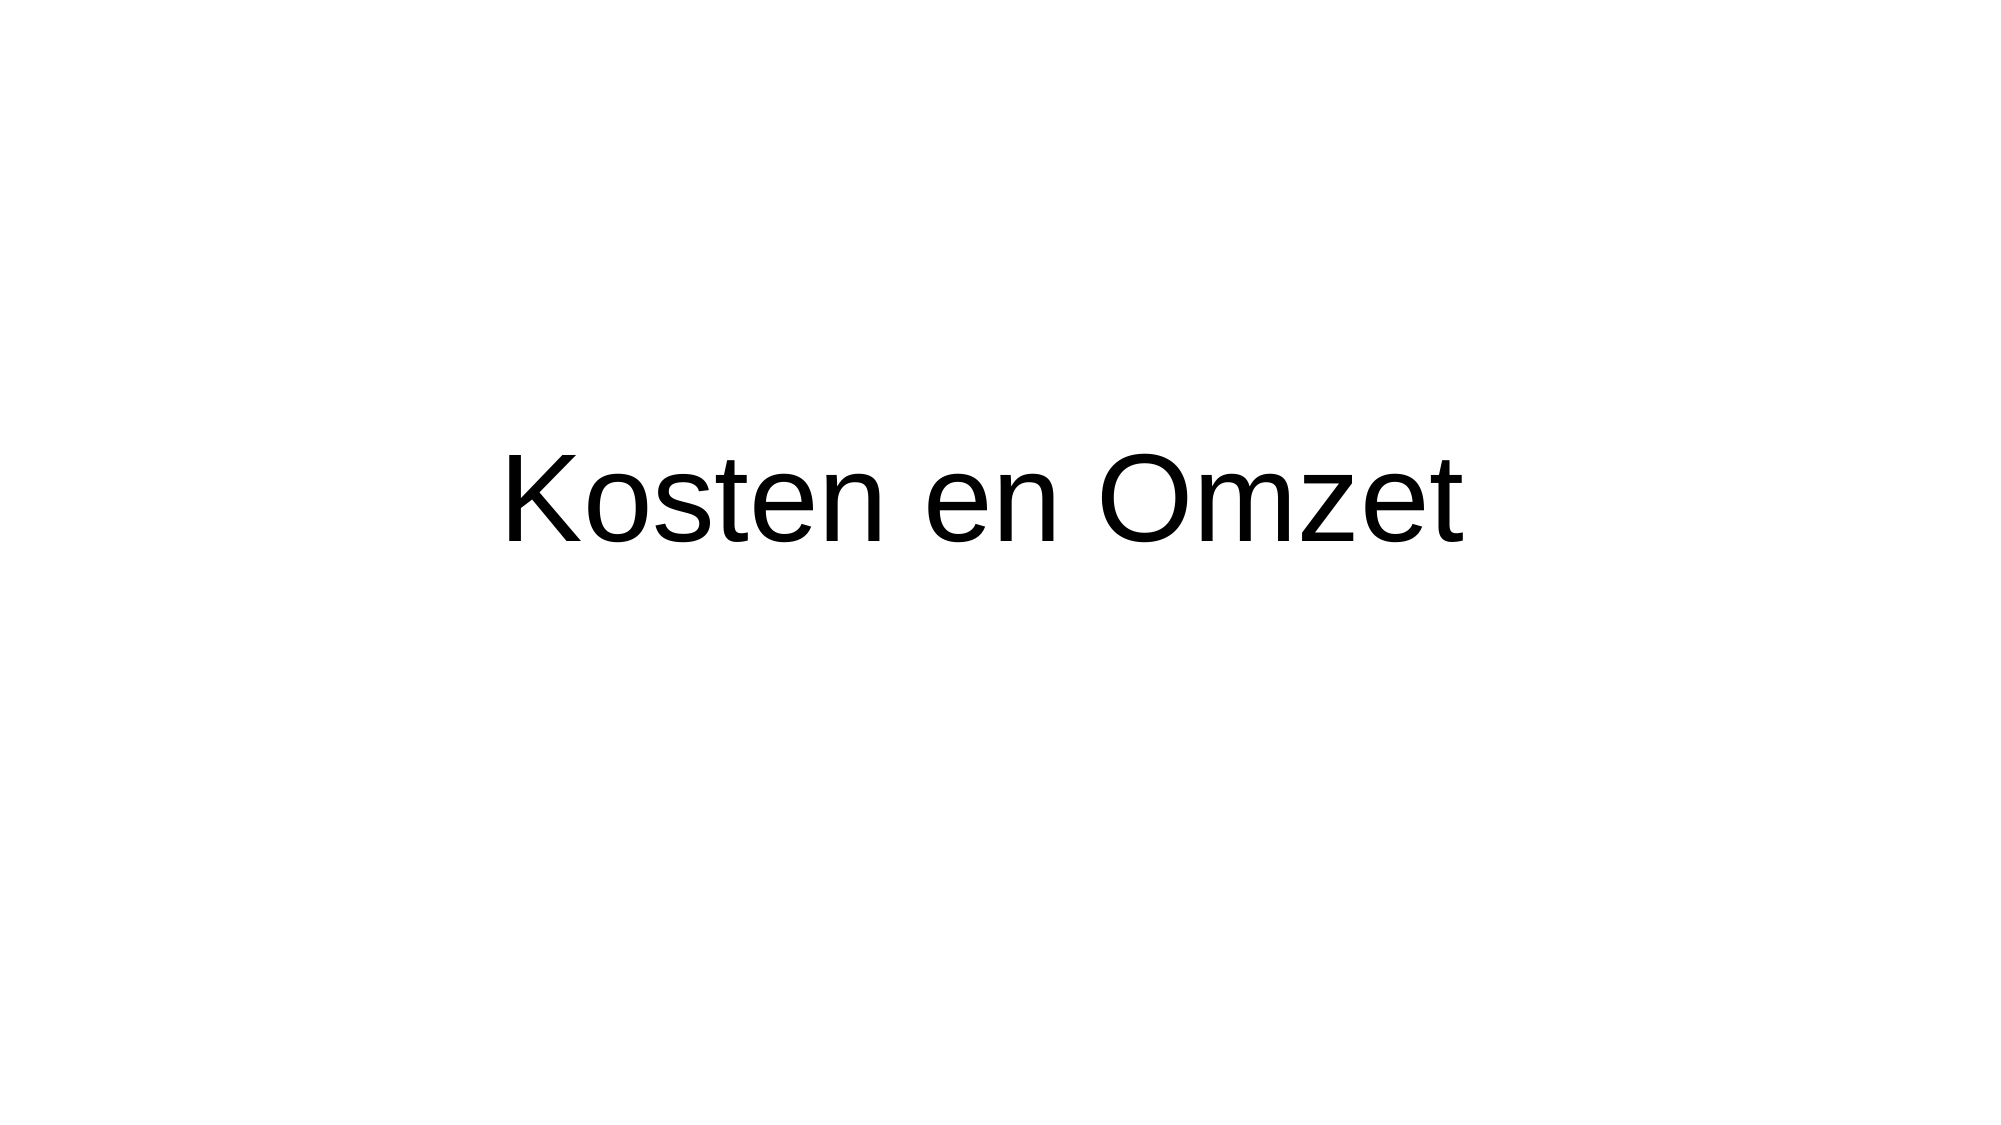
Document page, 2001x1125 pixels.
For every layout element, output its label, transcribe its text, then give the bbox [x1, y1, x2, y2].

title Kosten en Omzet [249, 184, 1750, 576]
